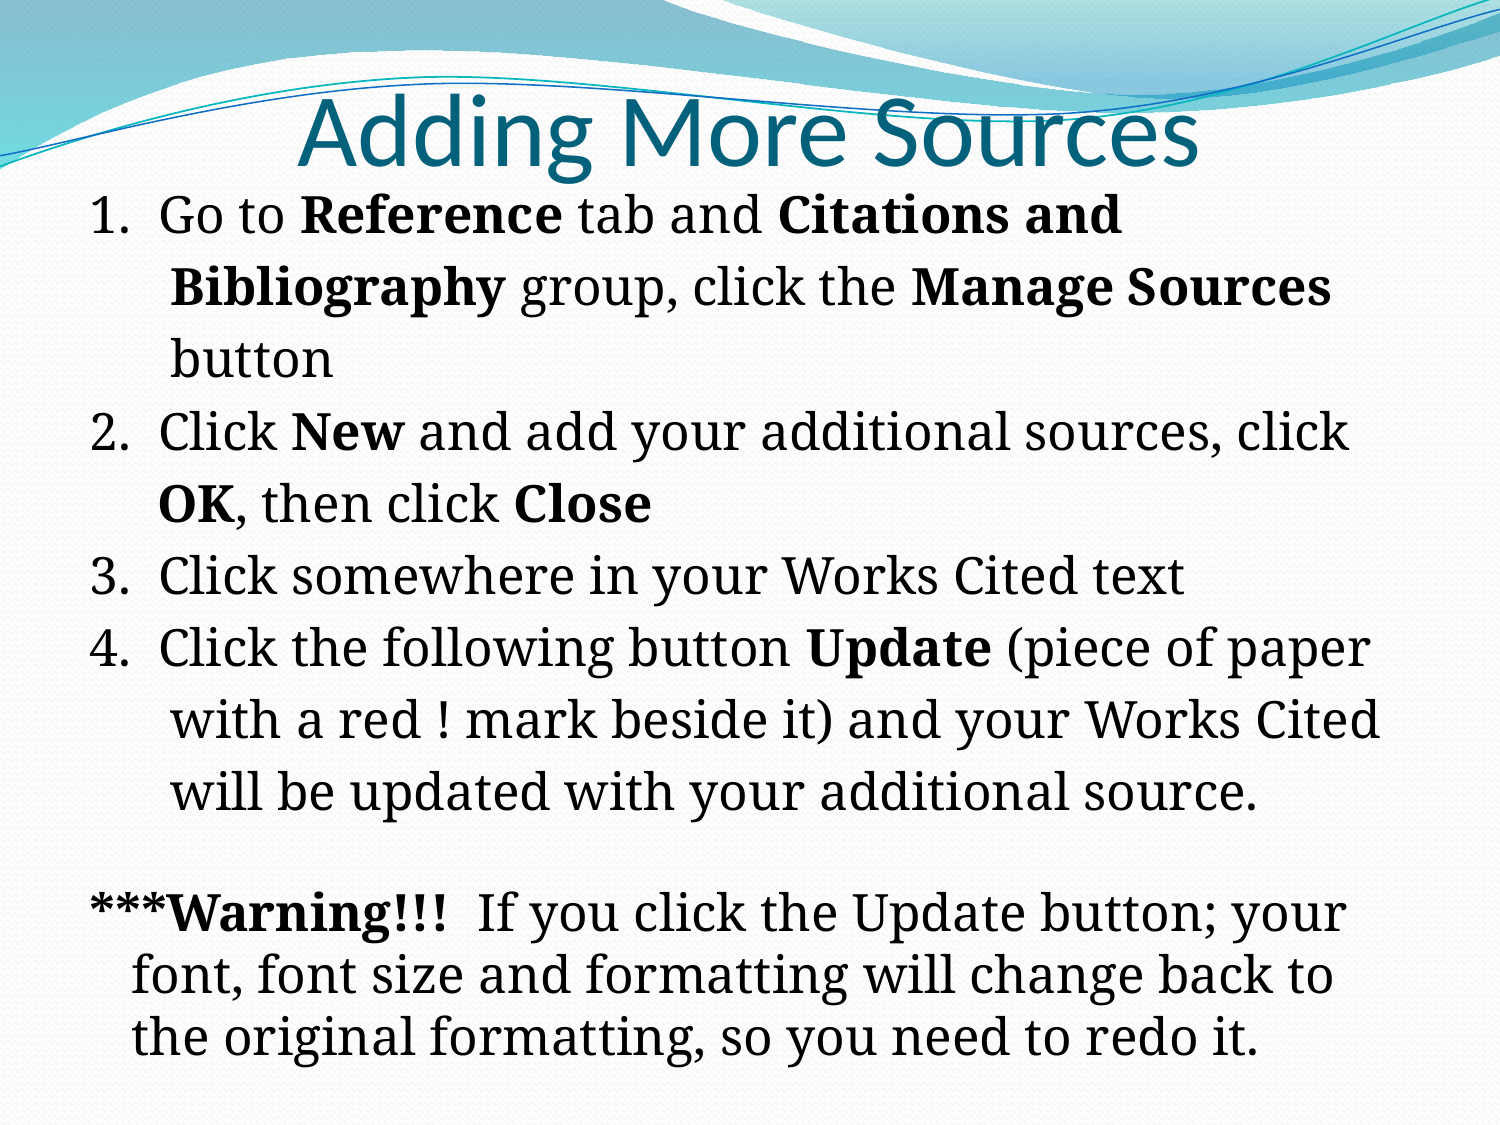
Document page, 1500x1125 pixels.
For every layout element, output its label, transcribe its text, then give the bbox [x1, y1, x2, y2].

list 1. Go to Reference tab and Citations and Bibliography group, click the Manage Sources button 2. Click New and add your additional sources, click OK, then click Close 3. Click somewhere in your Works Cited text 4. Click the following button Update (piece of paper with a red ! mark beside it) and your Works Cited will be updated with your additional source. ***Warning!!! If you click the Update button; your font, font size and formatting will change back to the original formatting, so you need to redo it. [75, 174, 1425, 1088]
title Adding More Sources [75, 0, 1425, 174]
